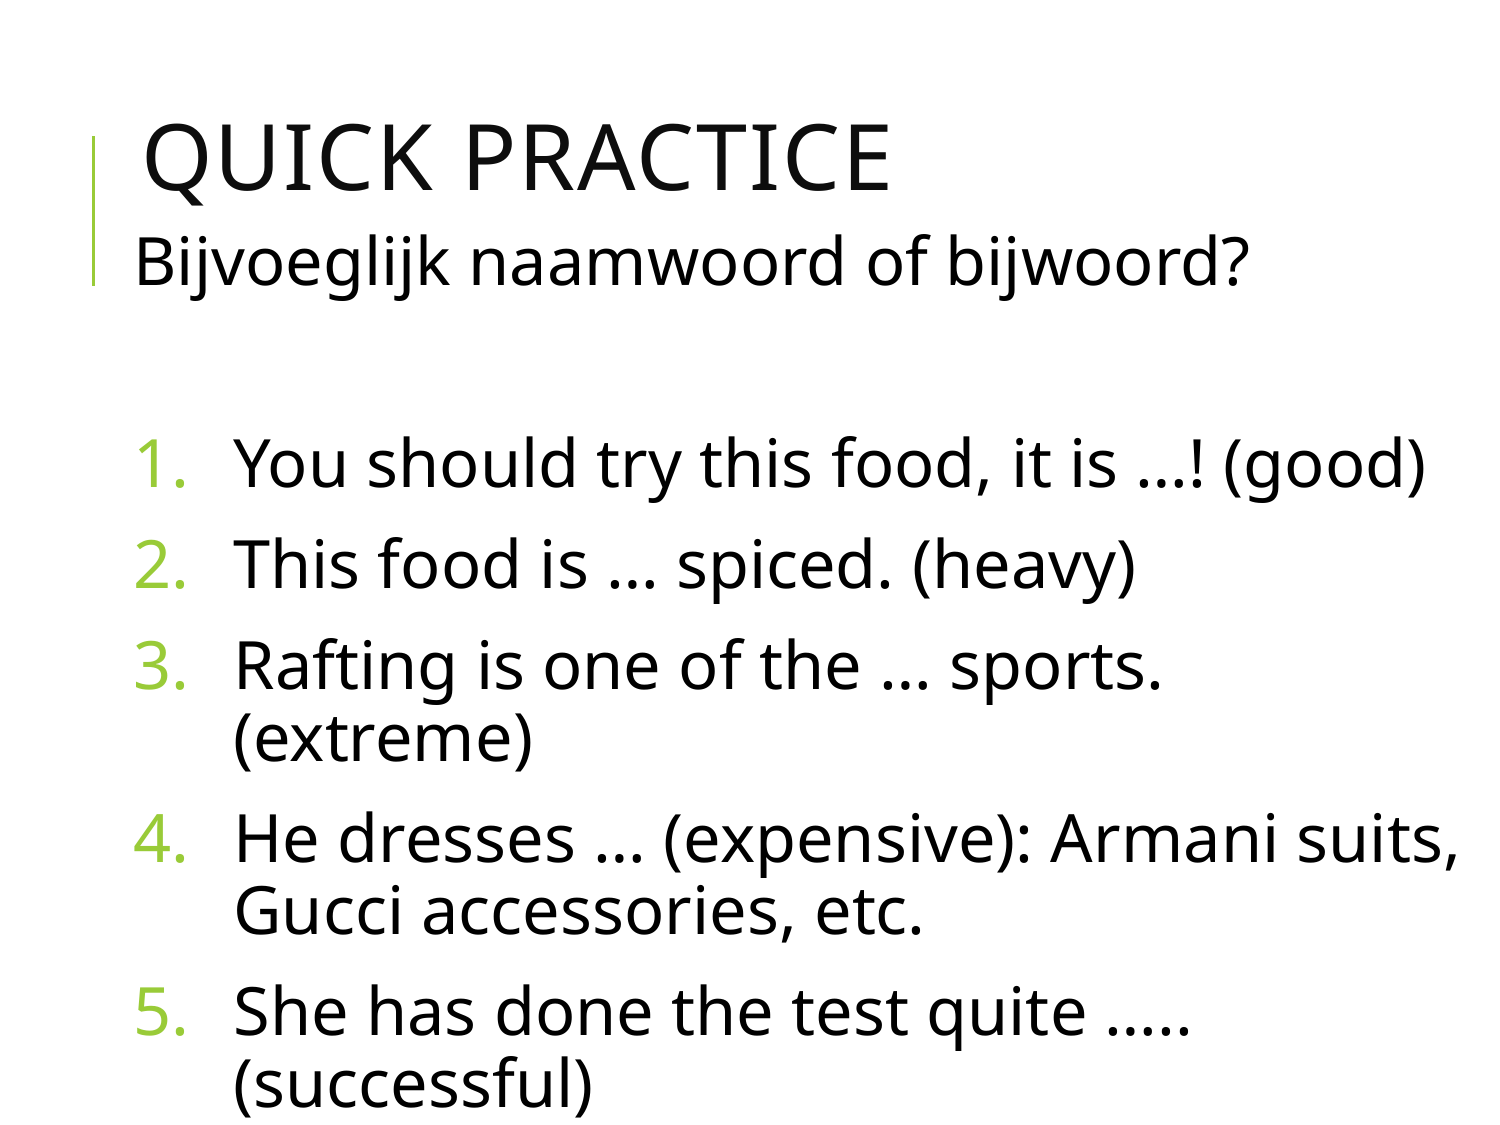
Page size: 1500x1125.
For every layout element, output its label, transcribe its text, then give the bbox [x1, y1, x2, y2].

list Bijvoeglijk naamwoord of bijwoord? You should try this food, it is …! (good) This food is … spiced. (heavy) Rafting is one of the … sports. (extreme) He dresses … (expensive): Armani suits, Gucci accessories, etc. She has done the test quite ….. (successful) [126, 219, 1483, 1059]
title Quick practice [126, 96, 1322, 219]
